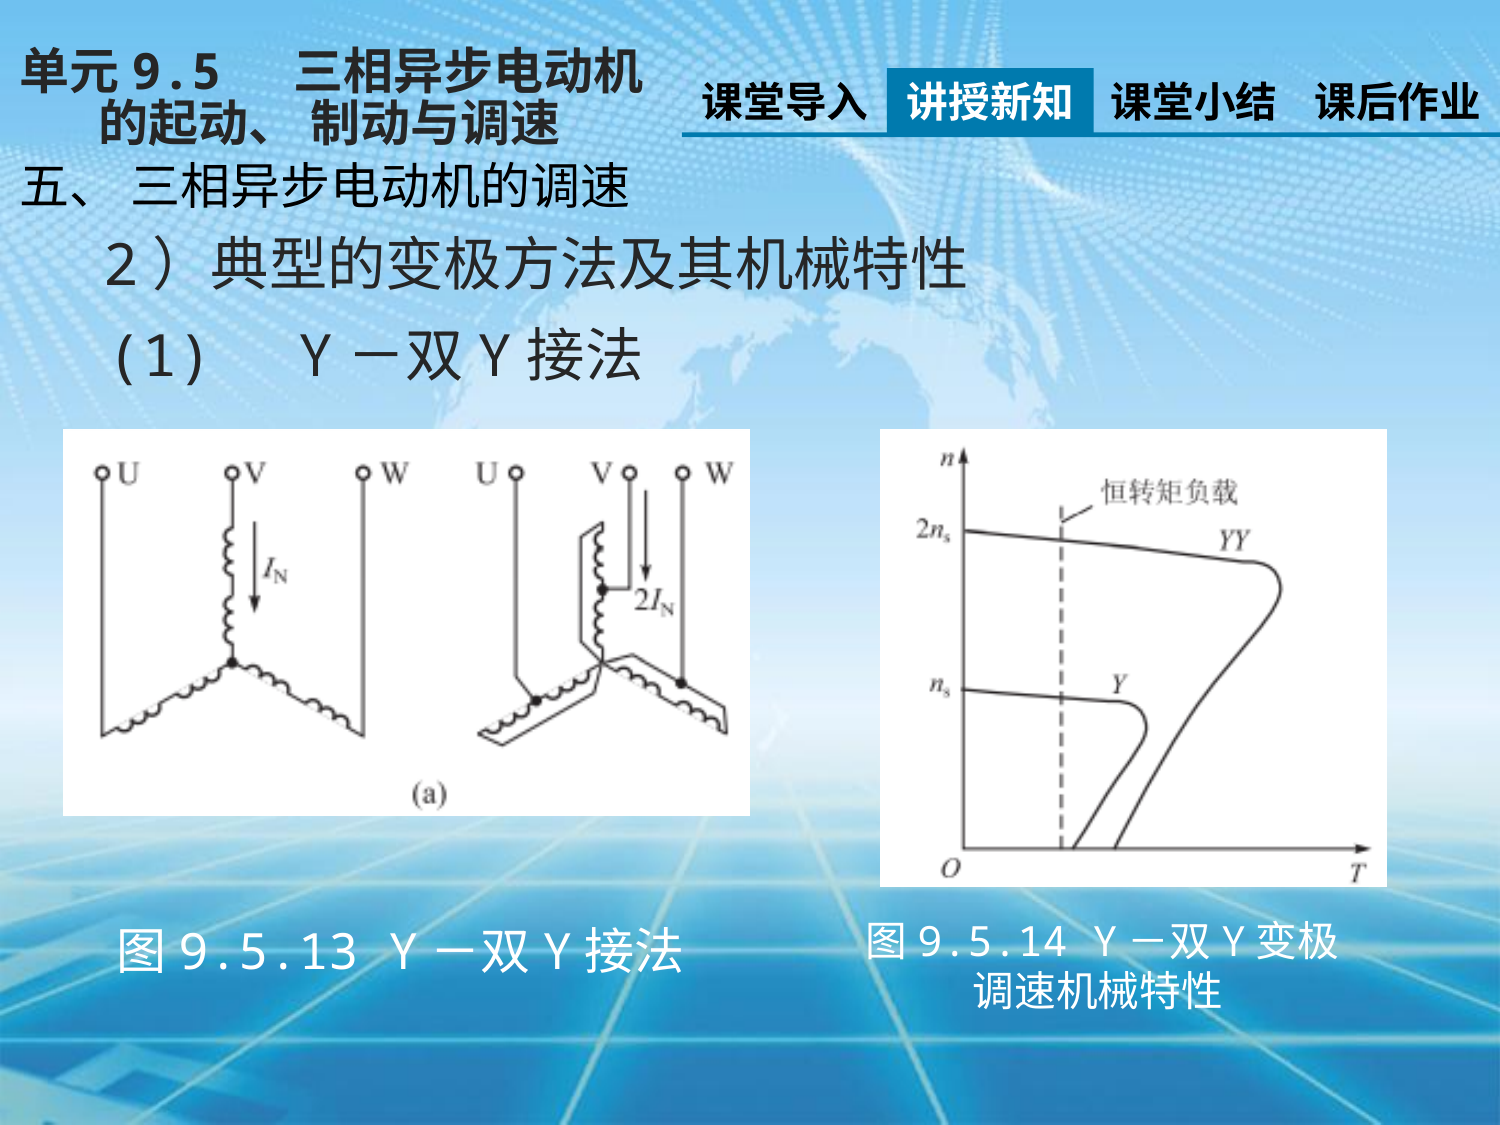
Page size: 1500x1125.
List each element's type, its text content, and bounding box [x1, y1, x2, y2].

text_box 图9.5.13 Y－双Y接法 [101, 912, 700, 987]
text_box 五、 三相异步电动机的调速 [4, 160, 1355, 225]
text_box 图9.5.14 Y－双Y变极调速机械特性 [837, 907, 1368, 1023]
text_box (1) Y－双Y接法 [92, 310, 671, 395]
picture [0, 0, 1500, 1125]
text_box 2）典型的变极方法及其机械特性 [43, 225, 996, 304]
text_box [4, 39, 1500, 160]
